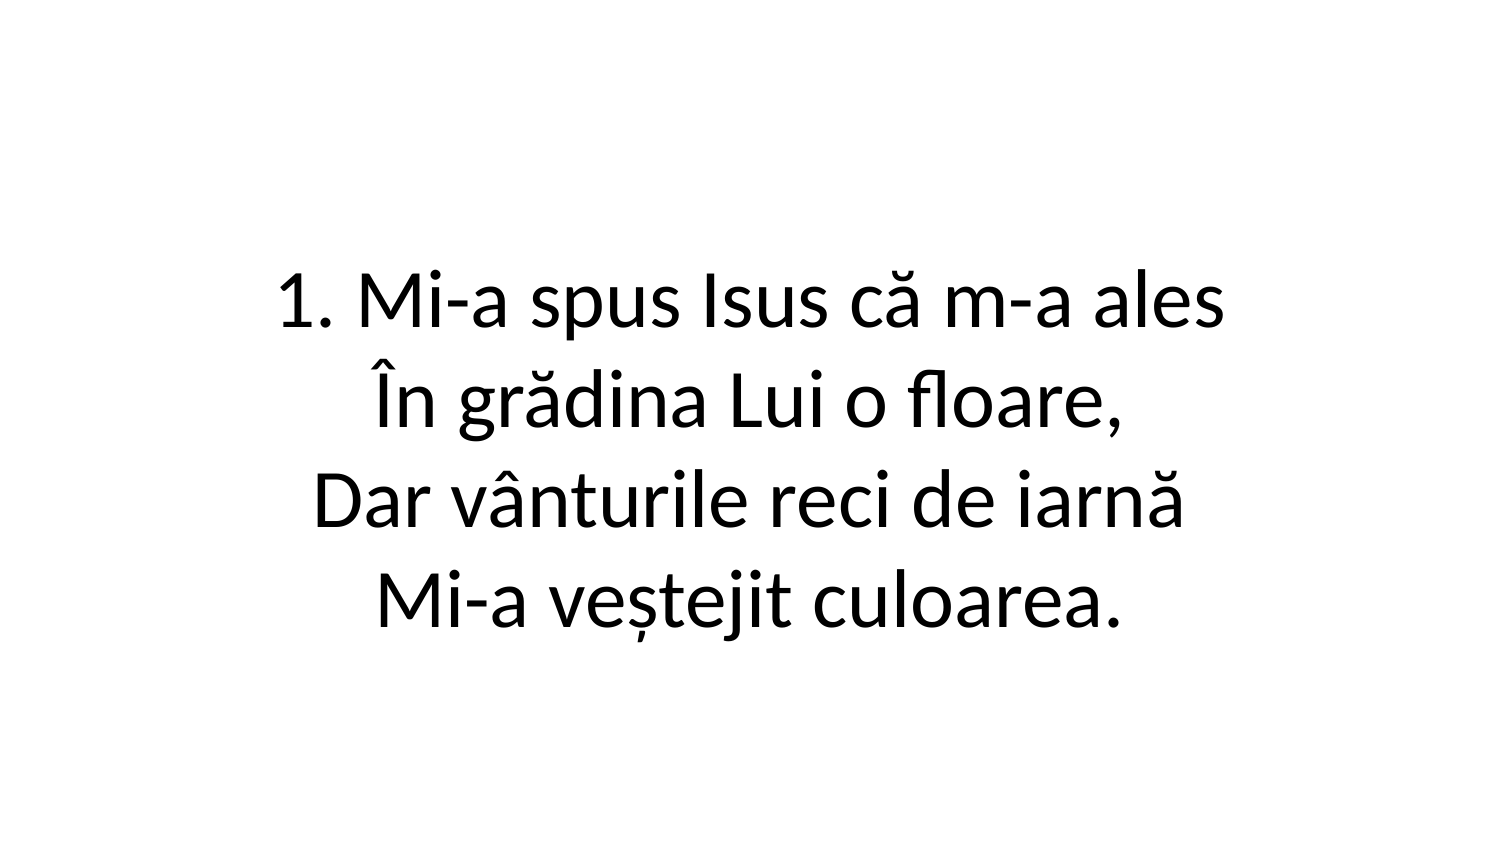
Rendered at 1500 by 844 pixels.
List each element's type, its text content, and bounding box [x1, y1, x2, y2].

text_box 1. Mi-a spus Isus că m-a ales În grădina Lui o floare, Dar vânturile reci de iarnă Mi-a veștejit culoarea. [258, 192, 1242, 652]
